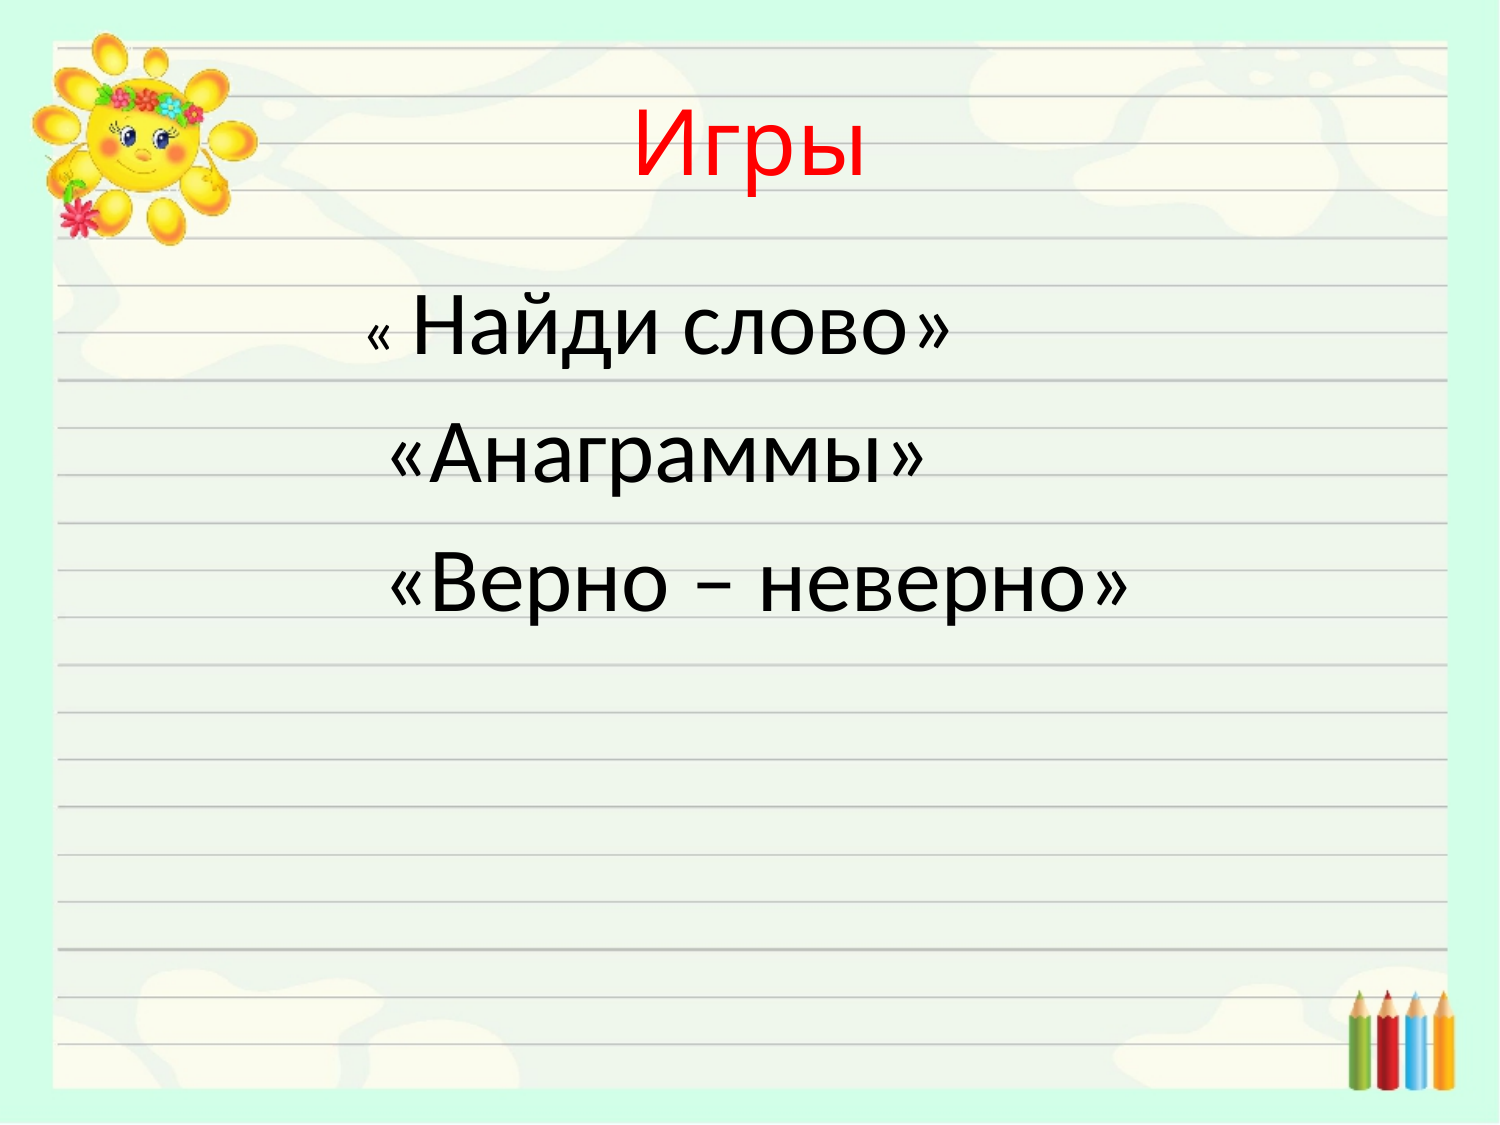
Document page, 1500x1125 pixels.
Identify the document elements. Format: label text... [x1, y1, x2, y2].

list « Найди слово» «Анаграммы» «Верно – неверно» [76, 255, 1427, 998]
picture [0, 0, 1500, 1125]
title Игры [75, 45, 1425, 233]
